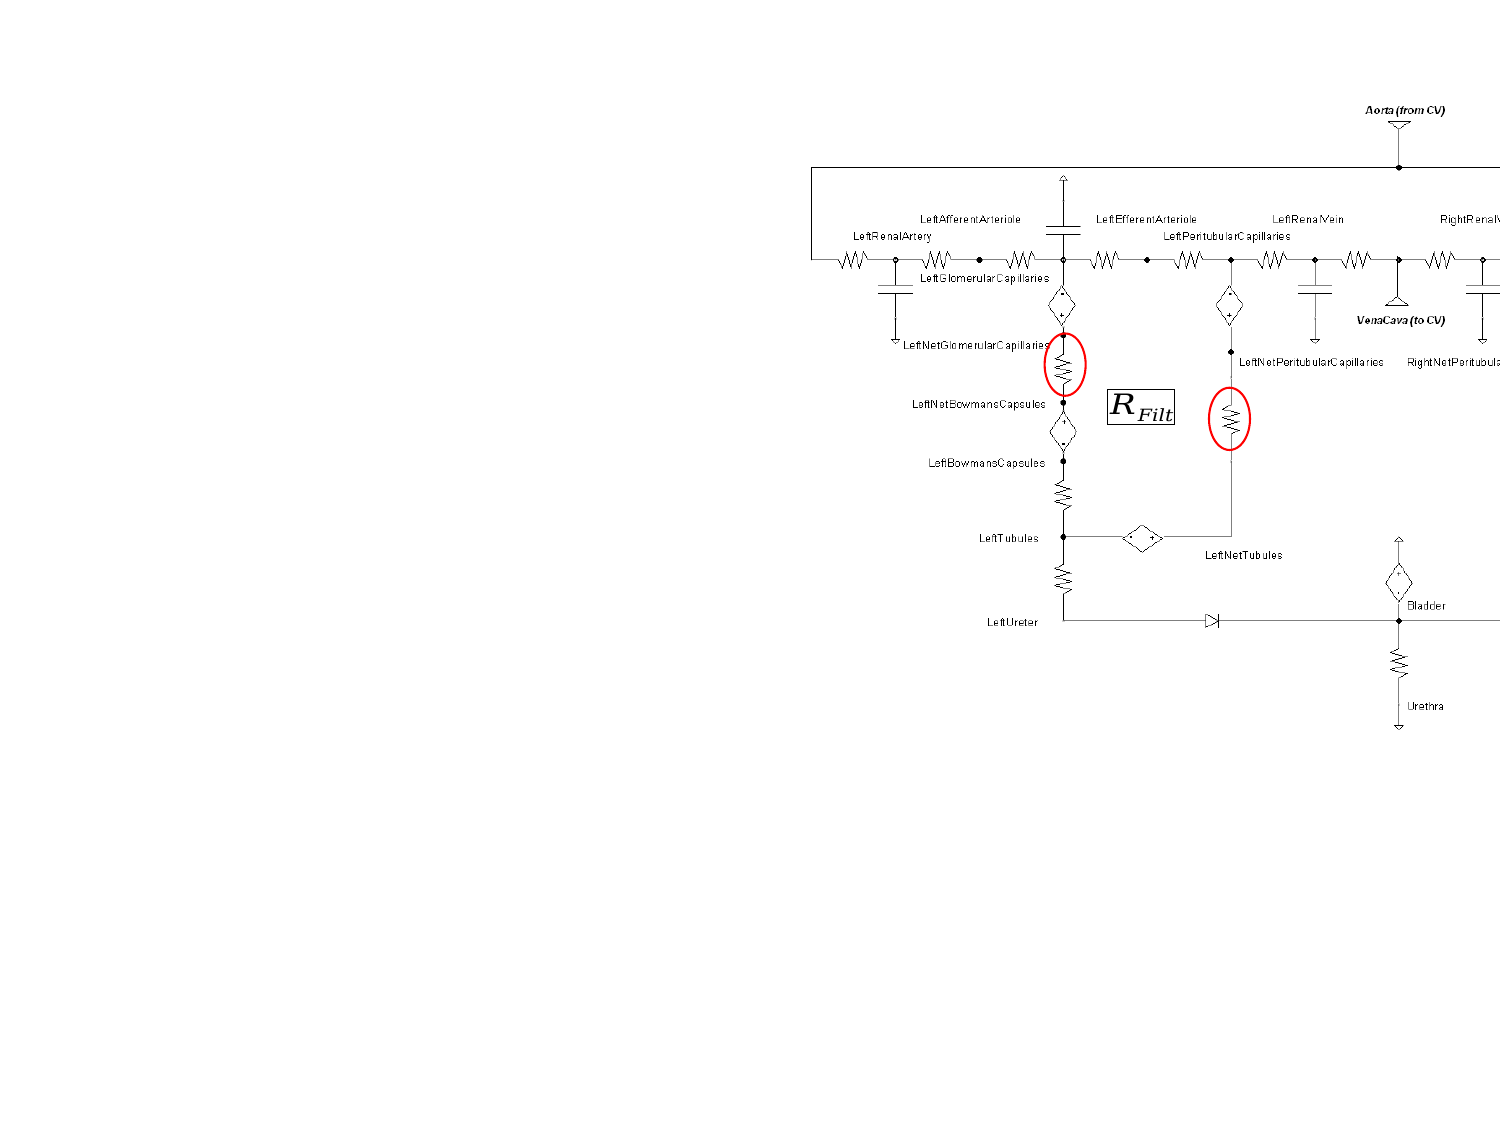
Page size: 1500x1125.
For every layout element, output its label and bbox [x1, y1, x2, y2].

picture [424, 24, 1500, 1125]
